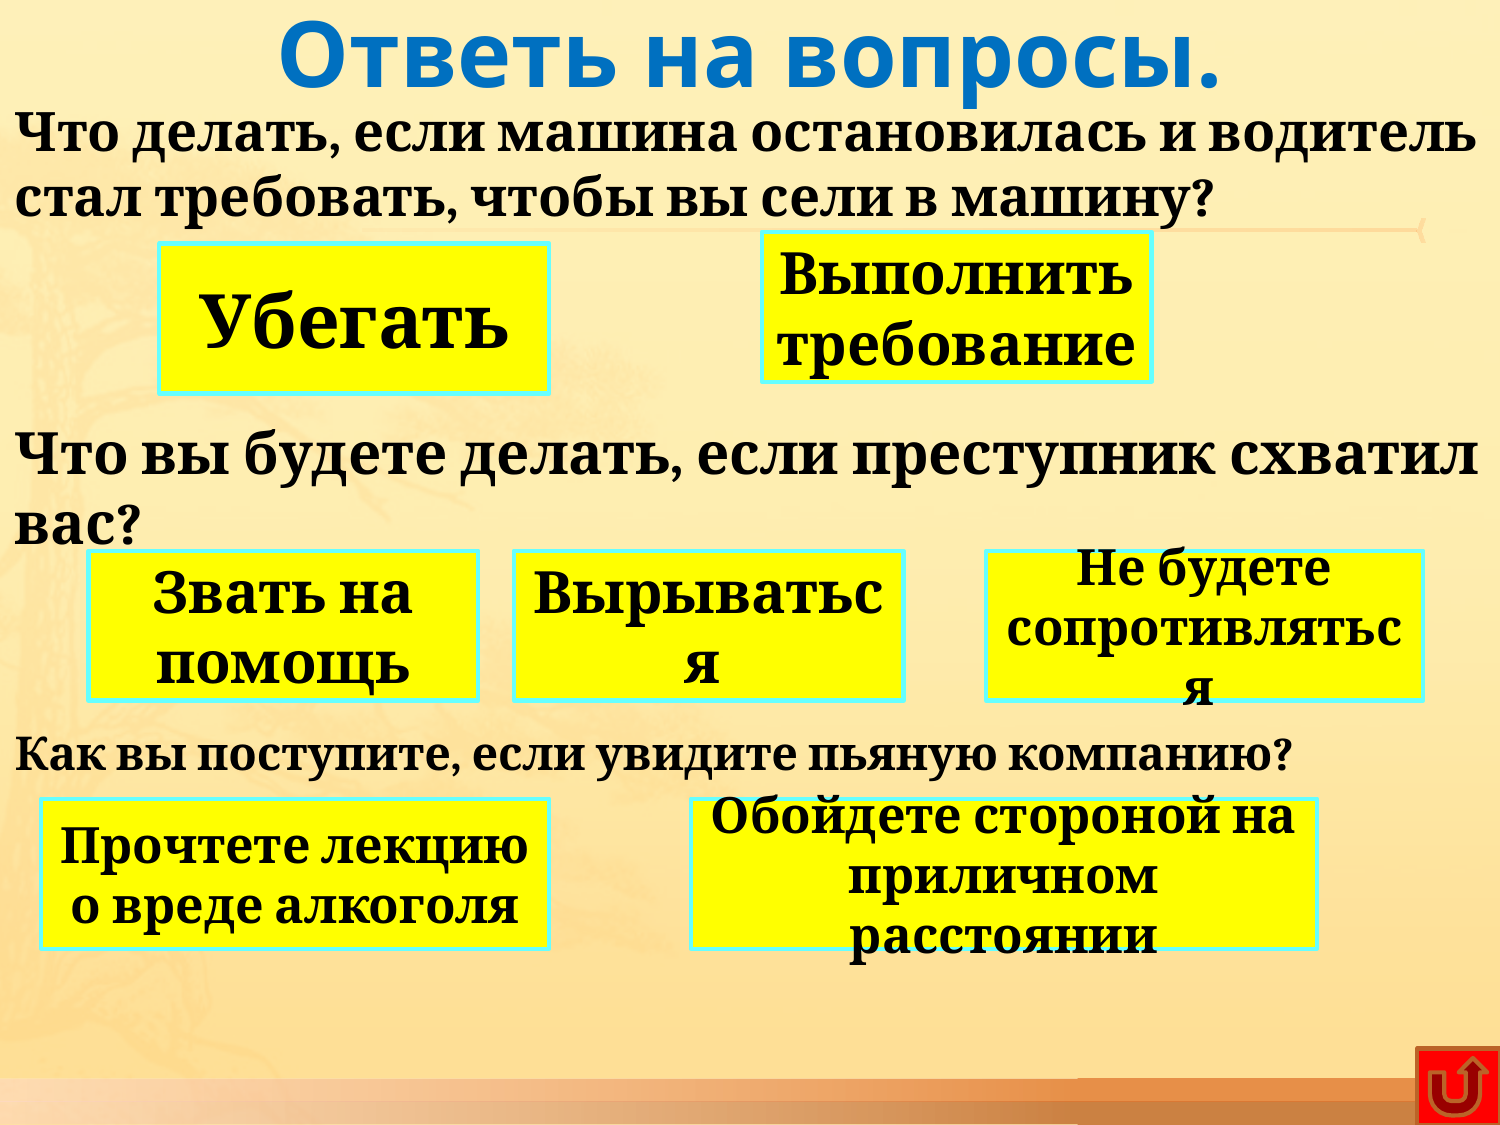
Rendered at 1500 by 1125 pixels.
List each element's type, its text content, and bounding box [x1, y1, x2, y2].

text_box Не будете сопротивляться [984, 549, 1425, 703]
text_box Что делать, если машина остановилась и водитель стал требовать, чтобы вы сели в машину? [0, 89, 1500, 244]
text_box Ответь на вопросы. [41, 0, 1459, 89]
text_box Как вы поступите, если увидите пьяную компанию? [0, 715, 1500, 823]
text_box Что вы будете делать, если преступник схватил вас? [0, 408, 1500, 587]
text_box Обойдете стороной на приличном расстоянии [689, 797, 1319, 951]
text_box Прочтете лекцию о вреде алкоголя [39, 797, 551, 951]
text_box Звать на помощь [86, 549, 480, 703]
text_box Убегать [157, 244, 551, 396]
text_box [1415, 1046, 1500, 1125]
text_box Вырываться [512, 549, 906, 703]
text_box Выполнить требование [760, 244, 1154, 384]
